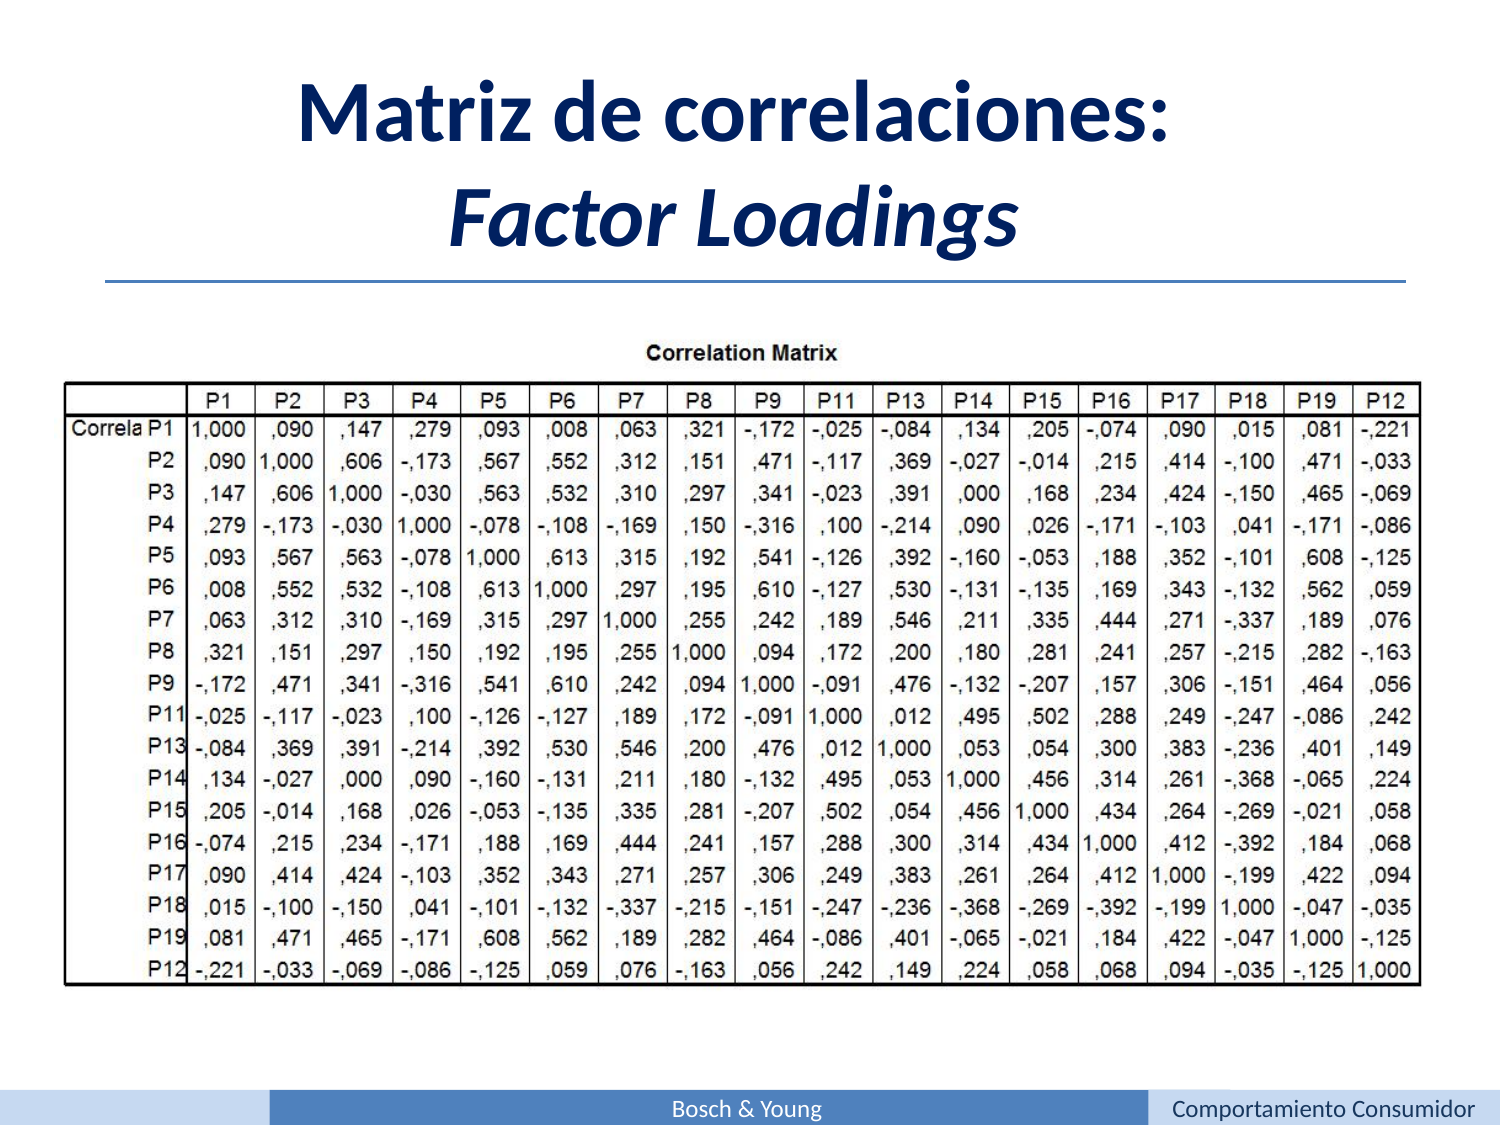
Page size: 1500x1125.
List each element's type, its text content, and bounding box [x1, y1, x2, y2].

text_box Matriz de correlaciones: Factor Loadings [58, 46, 1430, 272]
text_box Bosch & Young [272, 1088, 1146, 1125]
text_box Comportamiento Consumidor [1146, 1088, 1500, 1125]
picture [54, 320, 1489, 1032]
text_box [0, 1088, 272, 1125]
